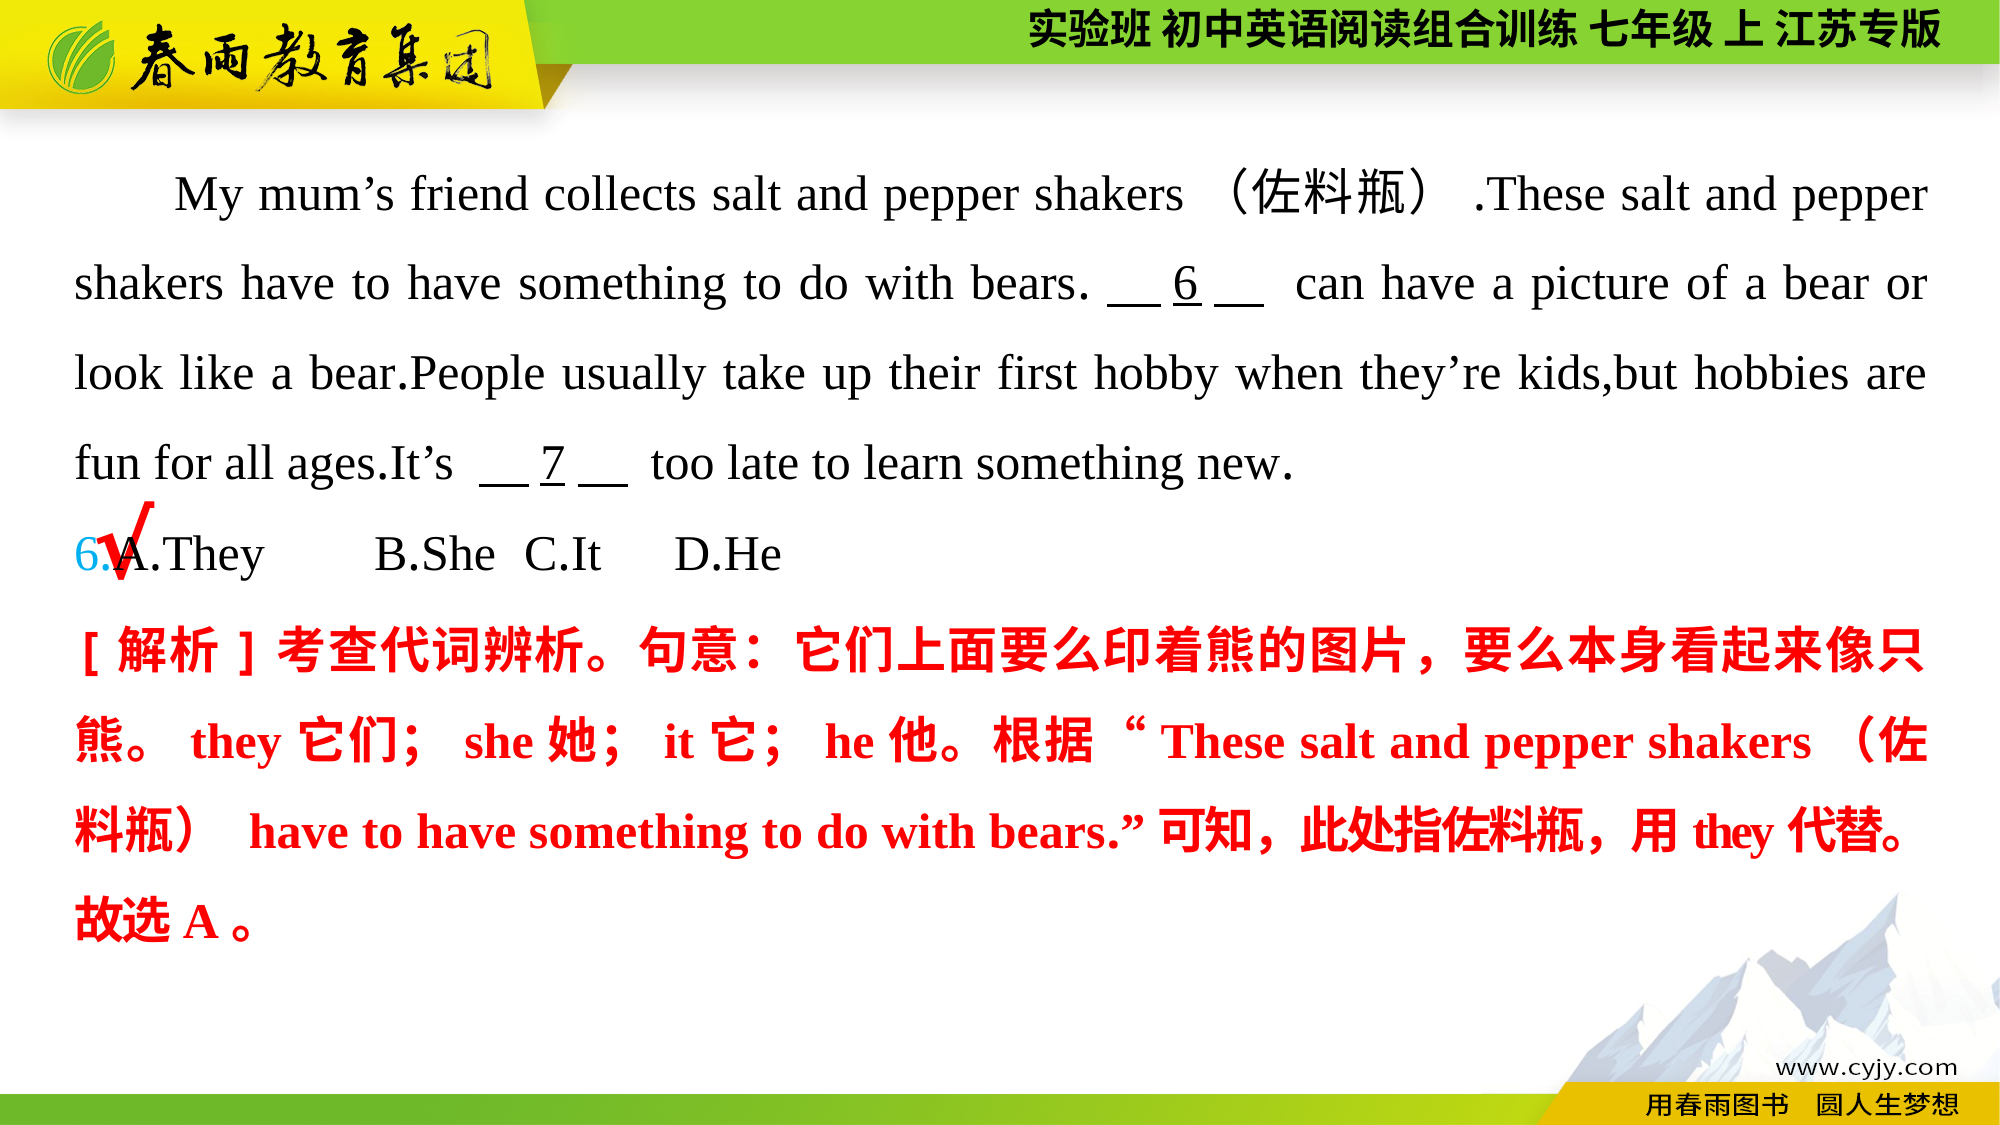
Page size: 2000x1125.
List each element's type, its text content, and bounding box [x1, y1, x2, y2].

list My mum’s friend collects salt and pepper shakers（佐料瓶）.These salt and pepper shakers have to have something to do with bears. 6 can have a picture of a bear or look like a bear.People usually take up their first hobby when they’re kids,but hobbies are fun for all ages.It’s 7 too late to learn something new. 6.A.They B.She C.It D.He [59, 122, 1944, 581]
picture [0, 0, 2000, 1125]
text_box [解析]考查代词辨析。句意：它们上面要么印着熊的图片，要么本身看起来像只熊。they它们；she她；it它；he他。根据“These salt and pepper shakers（佐料瓶） have to have something to do with bears.”可知，此处指佐料瓶，用they代替。故选A。 [59, 581, 1944, 957]
